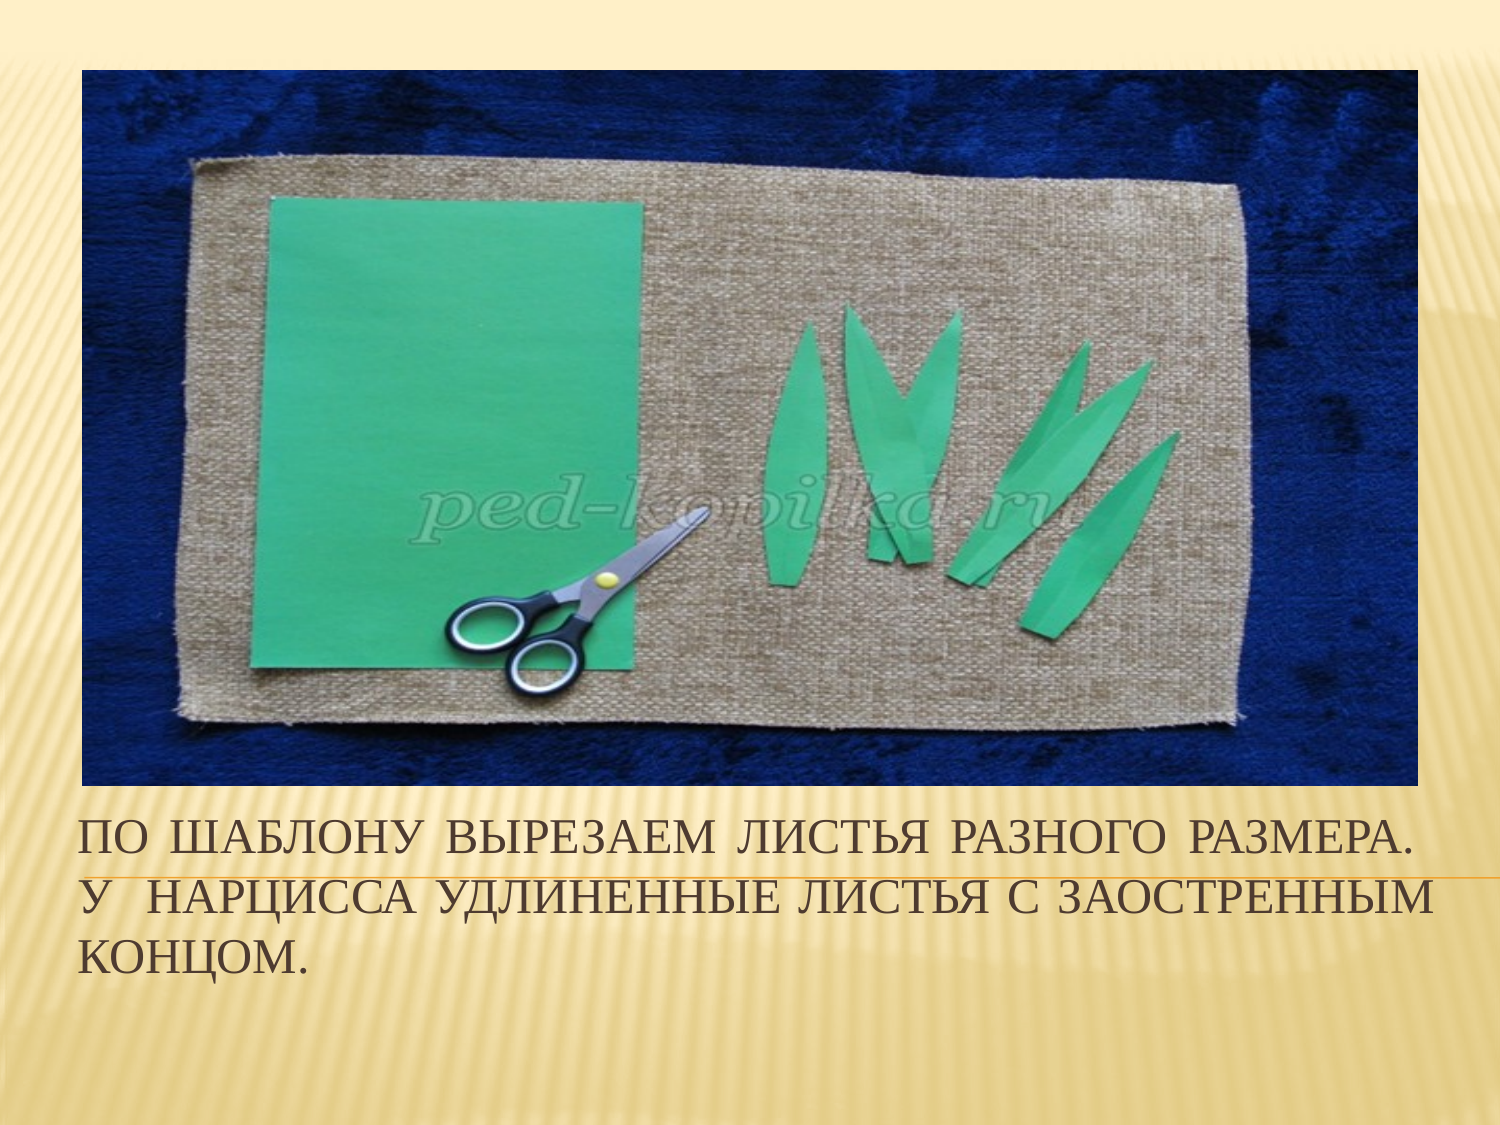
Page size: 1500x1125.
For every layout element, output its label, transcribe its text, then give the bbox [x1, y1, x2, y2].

title По шаблону вырезаем листья разного размера. У нарцисса удлиненные листья с заостренным концом. [62, 796, 1450, 997]
picture [81, 70, 1419, 786]
